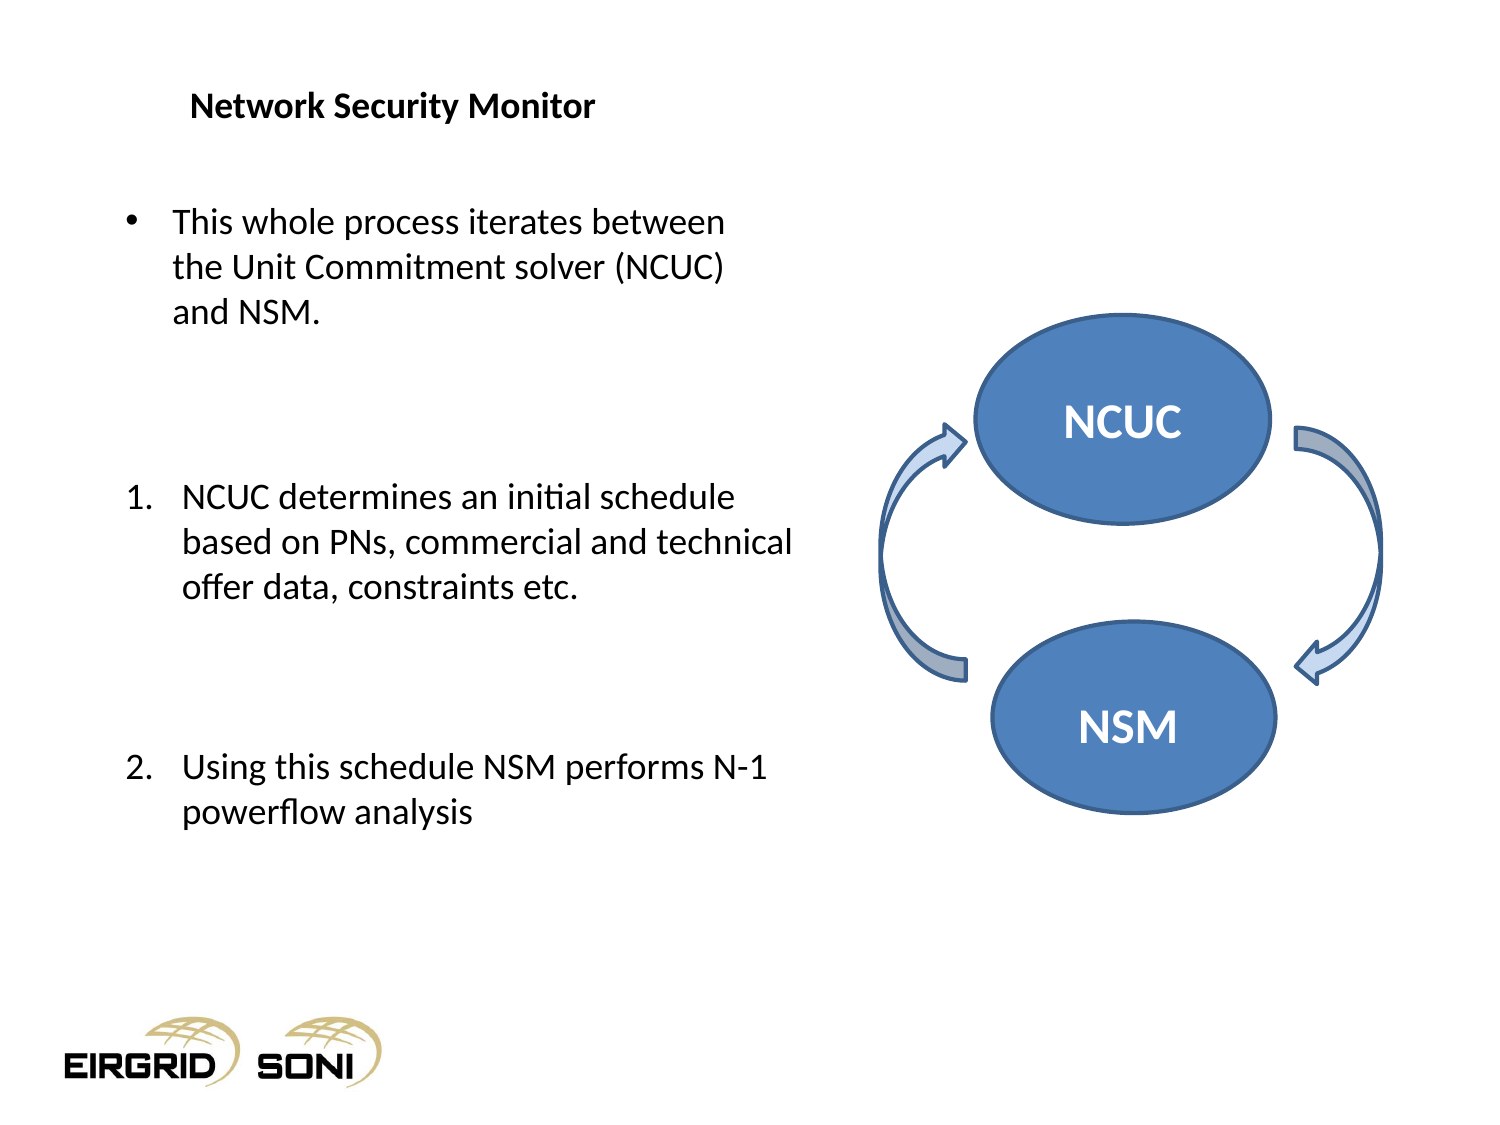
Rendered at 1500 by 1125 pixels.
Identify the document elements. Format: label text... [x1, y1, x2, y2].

picture [41, 1011, 243, 1091]
text_box NCUC determines an initial schedule based on PNs, commercial and technical offer data, constraints etc. Using this schedule NSM performs N-1 powerflow analysis [110, 464, 809, 885]
text_box [973, 312, 1273, 526]
text_box [1293, 425, 1384, 687]
text_box [878, 422, 968, 683]
text_box Network Security Monitor [174, 73, 775, 133]
text_box NSM [1063, 686, 1205, 762]
text_box This whole process iterates between the Unit Commitment solver (NCUC) and NSM. [110, 189, 795, 339]
picture [244, 1011, 384, 1092]
text_box [990, 619, 1278, 816]
text_box NCUC [1048, 381, 1197, 457]
